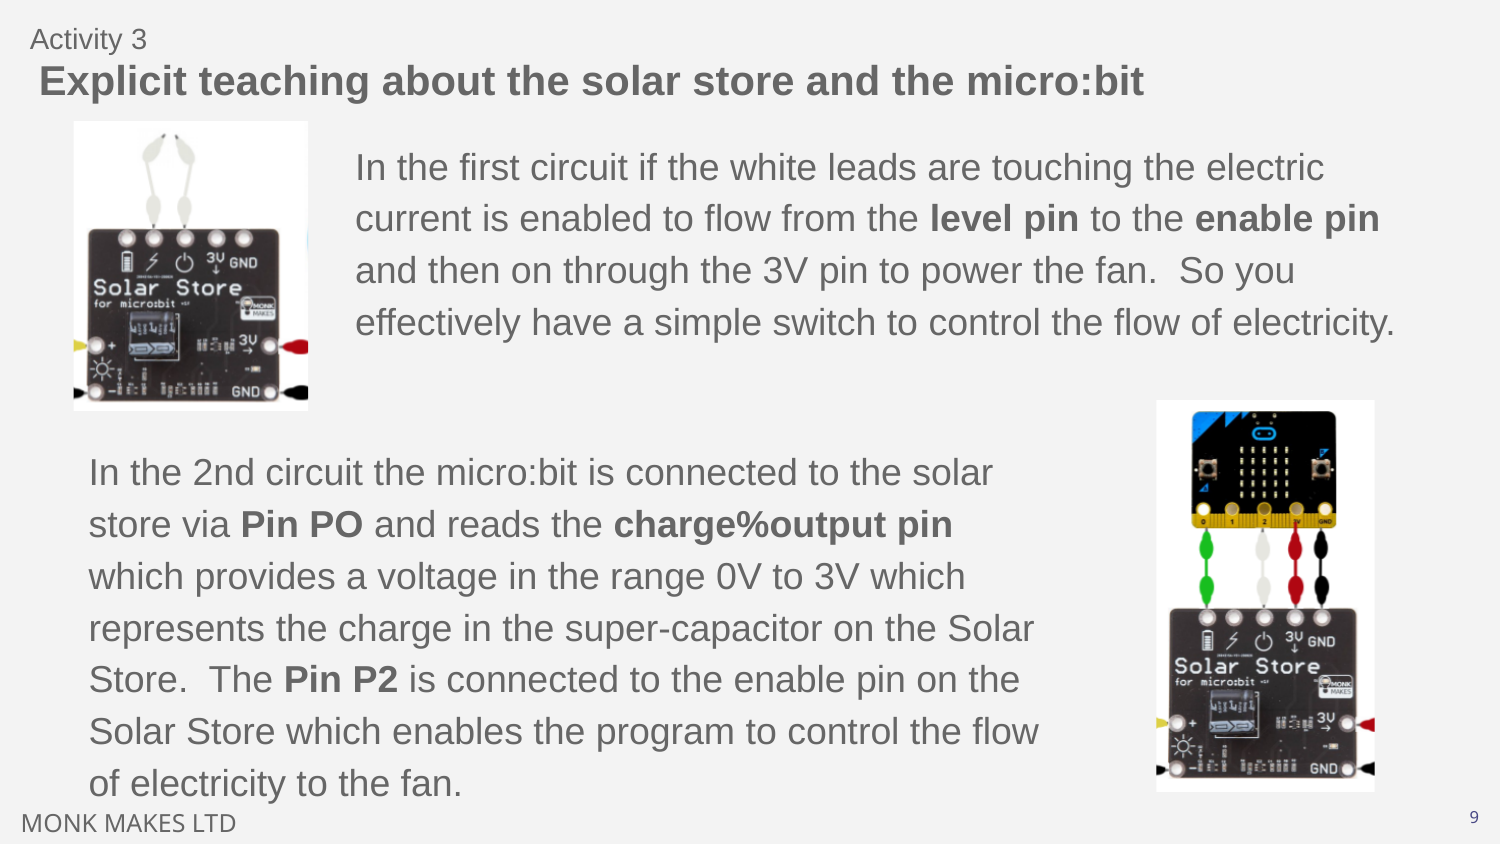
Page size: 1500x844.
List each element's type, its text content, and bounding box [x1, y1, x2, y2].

title Explicit teaching about the solar store and the micro:bit [23, 52, 1422, 137]
subtitle Activity 3 [14, 0, 1500, 52]
slide_number ‹#› [1448, 792, 1500, 844]
list In the first circuit if the white leads are touching the electric current is enabled to flow from the level pin to the enable pin and then on through the 3V pin to power the fan. So you effectively have a simple switch to control the flow of electricity. [340, 137, 1422, 355]
picture [73, 120, 309, 411]
list In the 2nd circuit the micro:bit is connected to the solar store via Pin PO and reads the charge%output pin which provides a voltage in the range 0V to 3V which represents the charge in the super-capacitor on the Solar Store. The Pin P2 is connected to the enable pin on the Solar Store which enables the program to control the flow of electricity to the fan. [73, 426, 1065, 793]
picture [1156, 400, 1375, 793]
